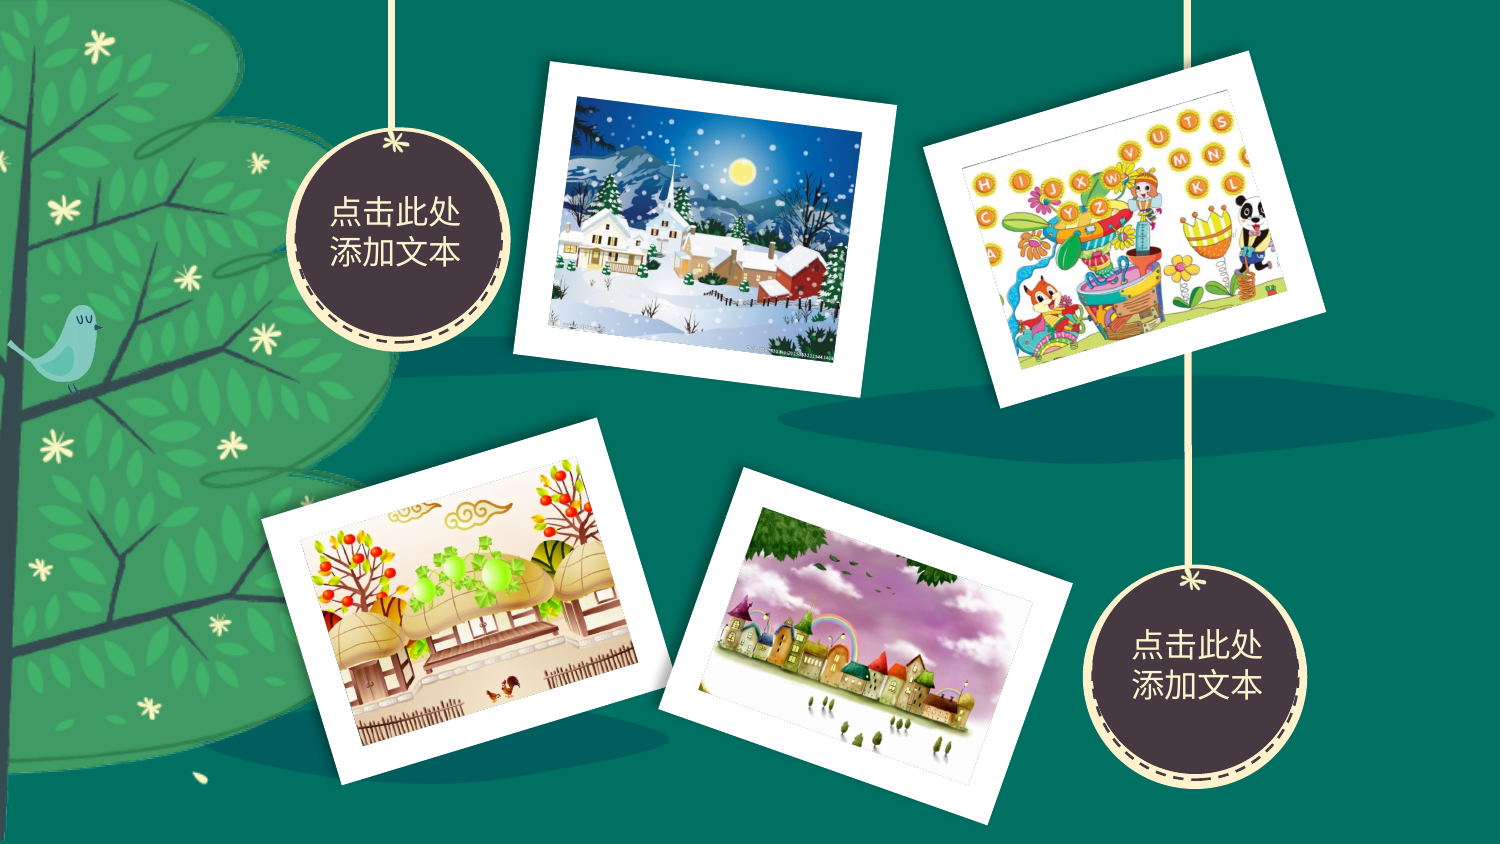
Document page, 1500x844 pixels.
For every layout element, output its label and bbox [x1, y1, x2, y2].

picture [699, 508, 1032, 784]
picture [0, 0, 638, 844]
text_box [286, 0, 511, 352]
picture [549, 97, 862, 362]
text_box [1082, 0, 1308, 789]
picture [963, 124, 1264, 369]
